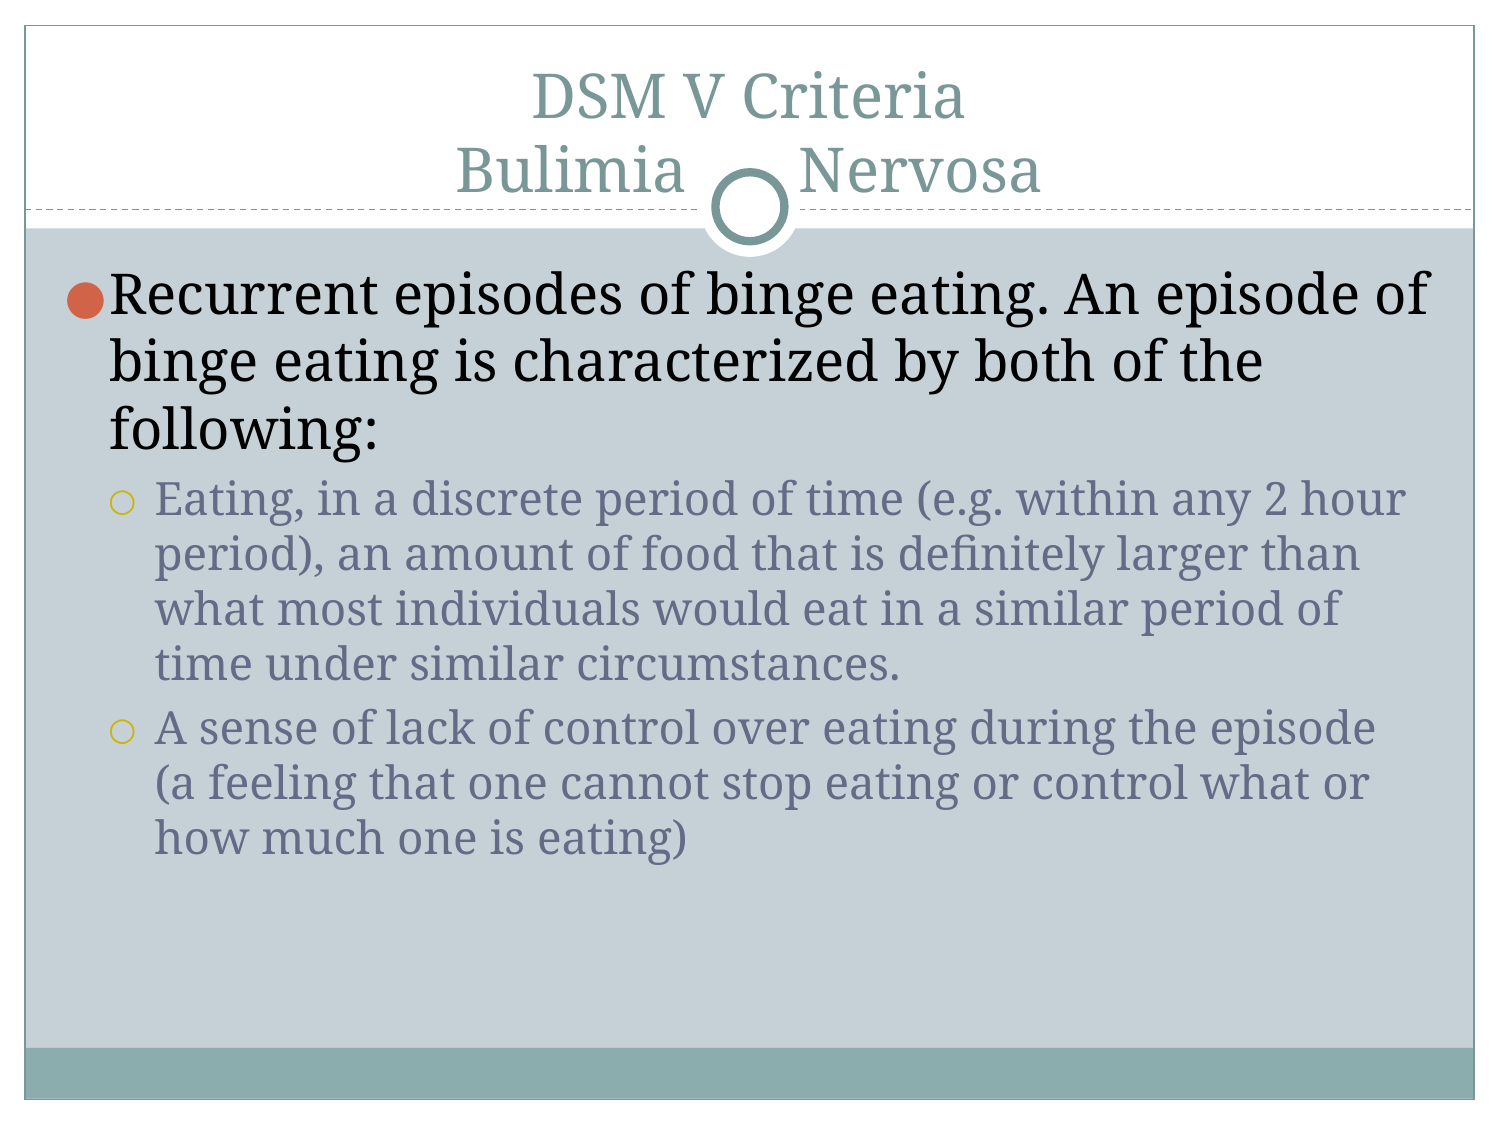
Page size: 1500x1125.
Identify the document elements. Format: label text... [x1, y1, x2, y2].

list Recurrent episodes of binge eating. An episode of binge eating is characterized by both of the following: Eating, in a discrete period of time (e.g. within any 2 hour period), an amount of food that is definitely larger than what most individuals would eat in a similar period of time under similar circumstances. A sense of lack of control over eating during the episode (a feeling that one cannot stop eating or control what or how much one is eating) [49, 250, 1445, 1001]
title DSM V Criteria Bulimia Nervosa [49, 37, 1450, 213]
